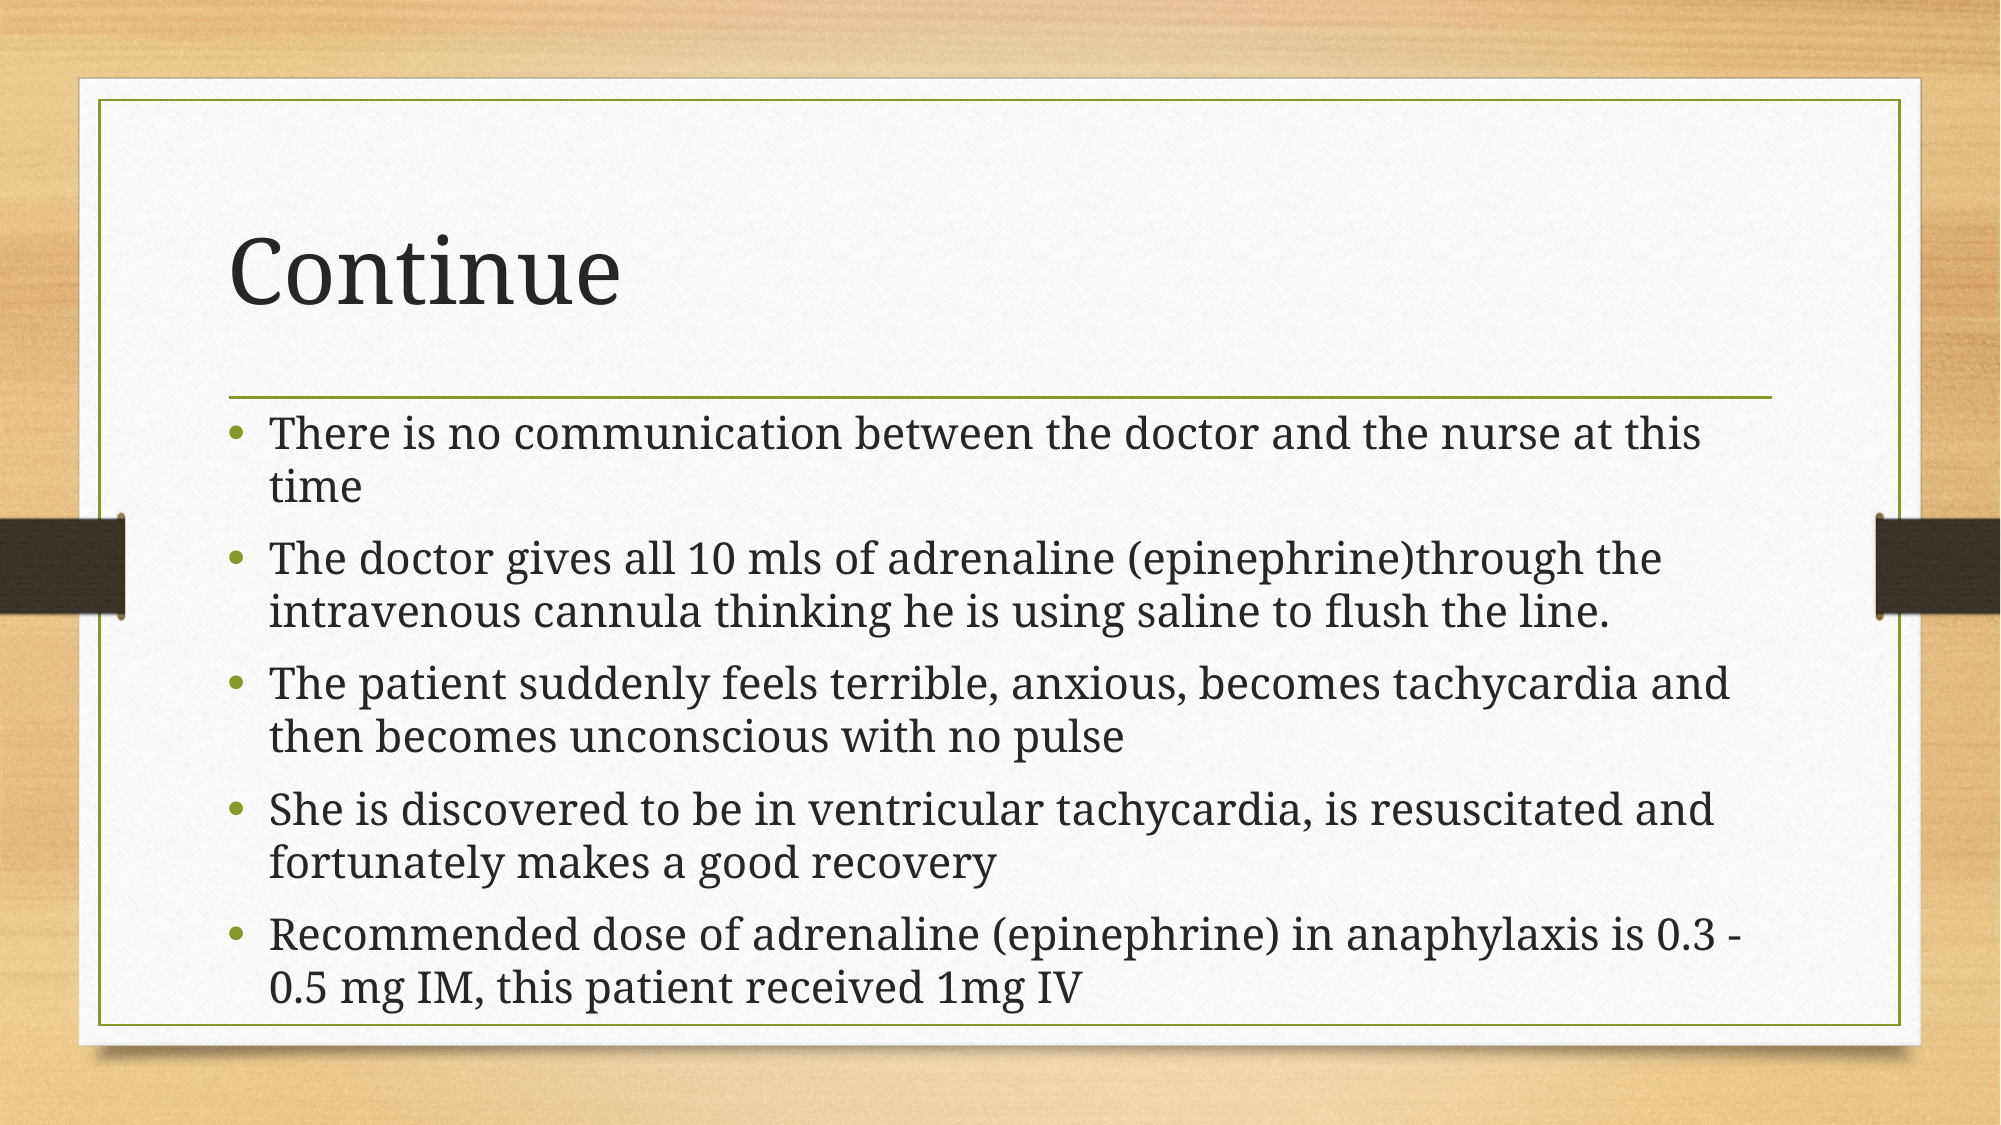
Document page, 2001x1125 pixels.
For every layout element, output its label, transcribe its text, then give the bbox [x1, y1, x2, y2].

picture [0, 0, 2001, 1125]
list There is no communication between the doctor and the nurse at this time The doctor gives all 10 mls of adrenaline (epinephrine)through the intravenous cannula thinking he is using saline to flush the line. The patient suddenly feels terrible, anxious, becomes tachycardia and then becomes unconscious with no pulse She is discovered to be in ventricular tachycardia, is resuscitated and fortunately makes a good recovery Recommended dose of adrenaline (epinephrine) in anaphylaxis is 0.3 - 0.5 mg IM, this patient received 1mg IV [212, 397, 1788, 1021]
title Continue [212, 161, 1788, 375]
